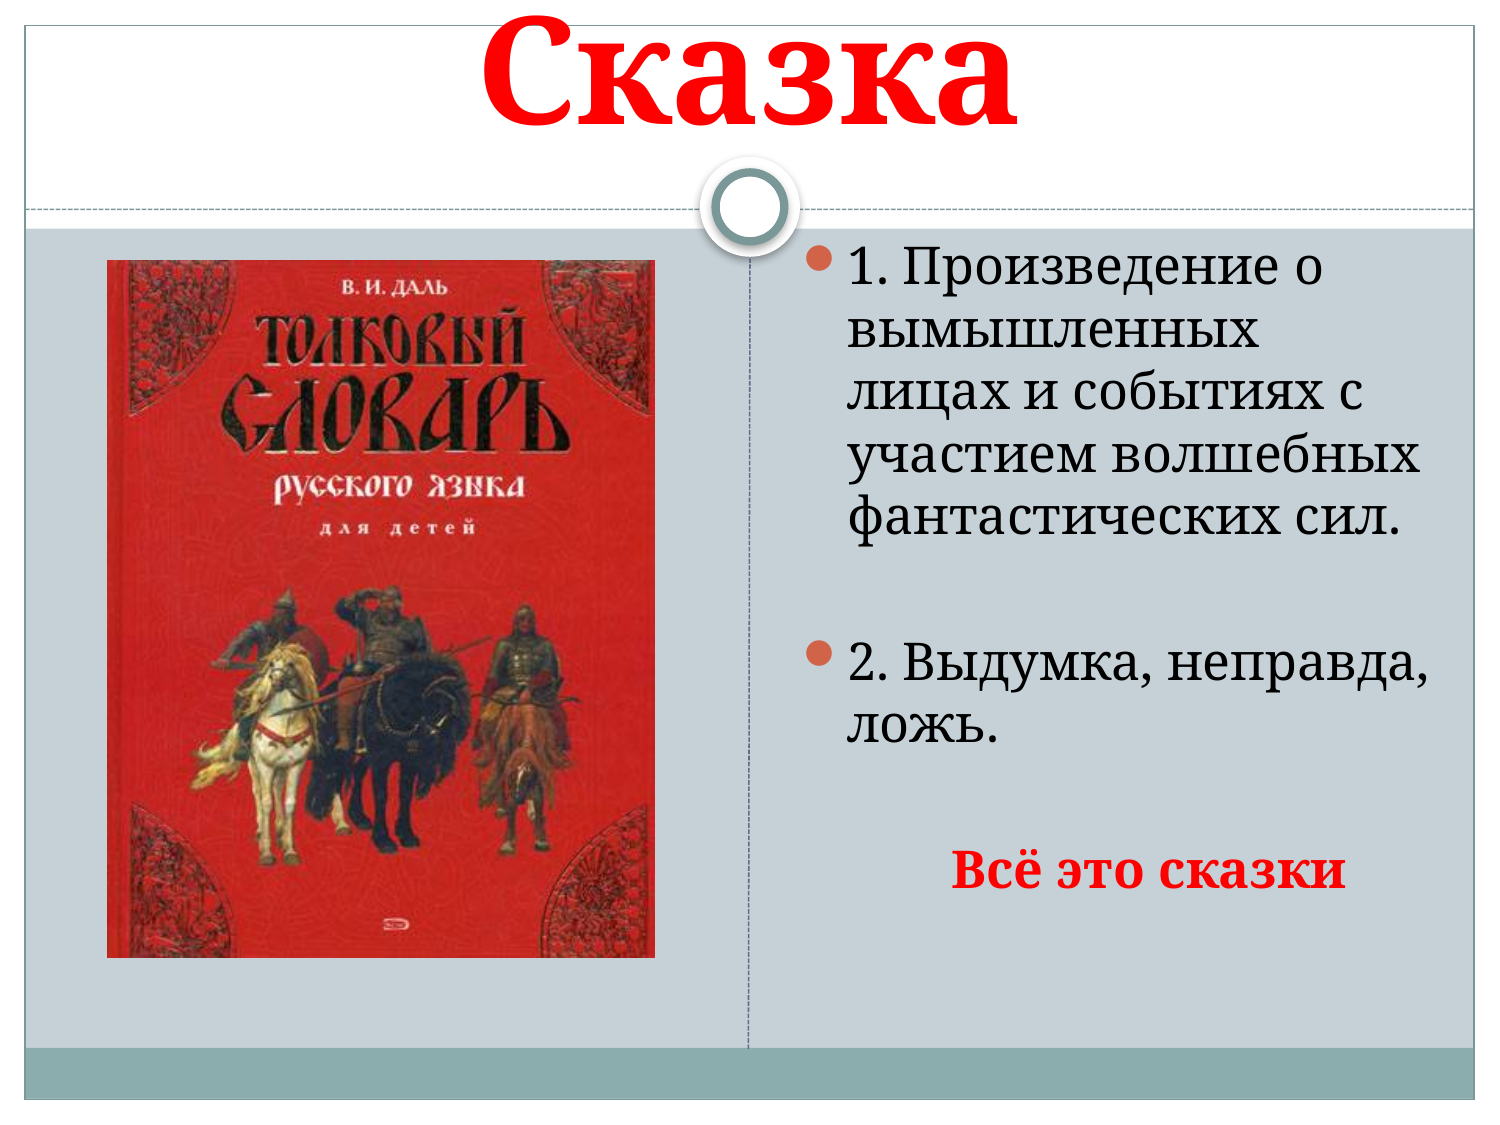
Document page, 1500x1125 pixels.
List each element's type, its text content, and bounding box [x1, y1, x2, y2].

title Сказка [49, 0, 1450, 163]
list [106, 260, 655, 958]
list 1. Произведение о вымышленных лицах и событиях с участием волшебных фантастических сил. 2. Выдумка, неправда, ложь. Всё это сказки [787, 224, 1451, 994]
